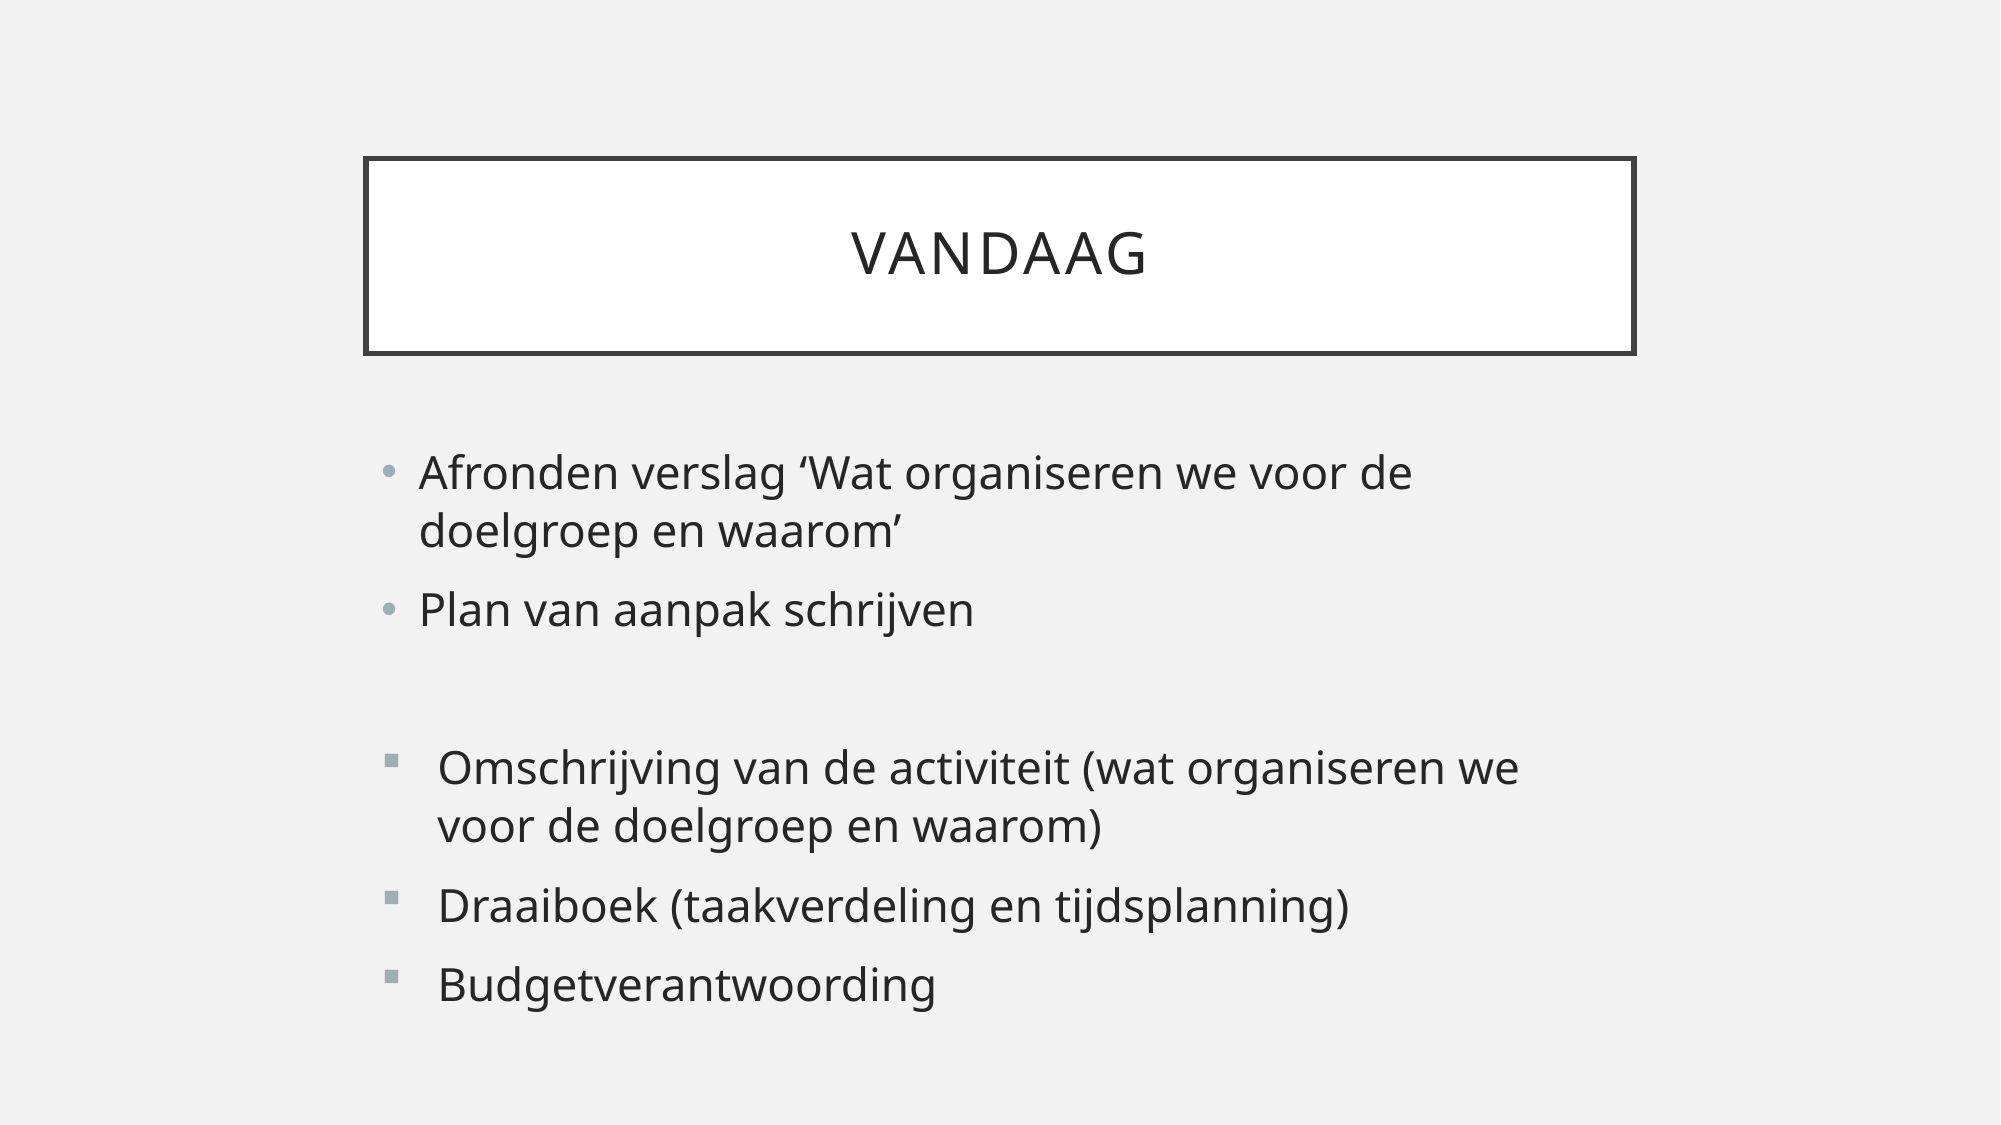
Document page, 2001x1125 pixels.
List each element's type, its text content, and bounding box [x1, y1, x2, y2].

list Afronden verslag ‘Wat organiseren we voor de doelgroep en waarom’ Plan van aanpak schrijven Omschrijving van de activiteit (wat organiseren we voor de doelgroep en waarom) Draaiboek (taakverdeling en tijdsplanning) Budgetverantwoording [366, 432, 1634, 1071]
title vandaag [363, 156, 1637, 356]
